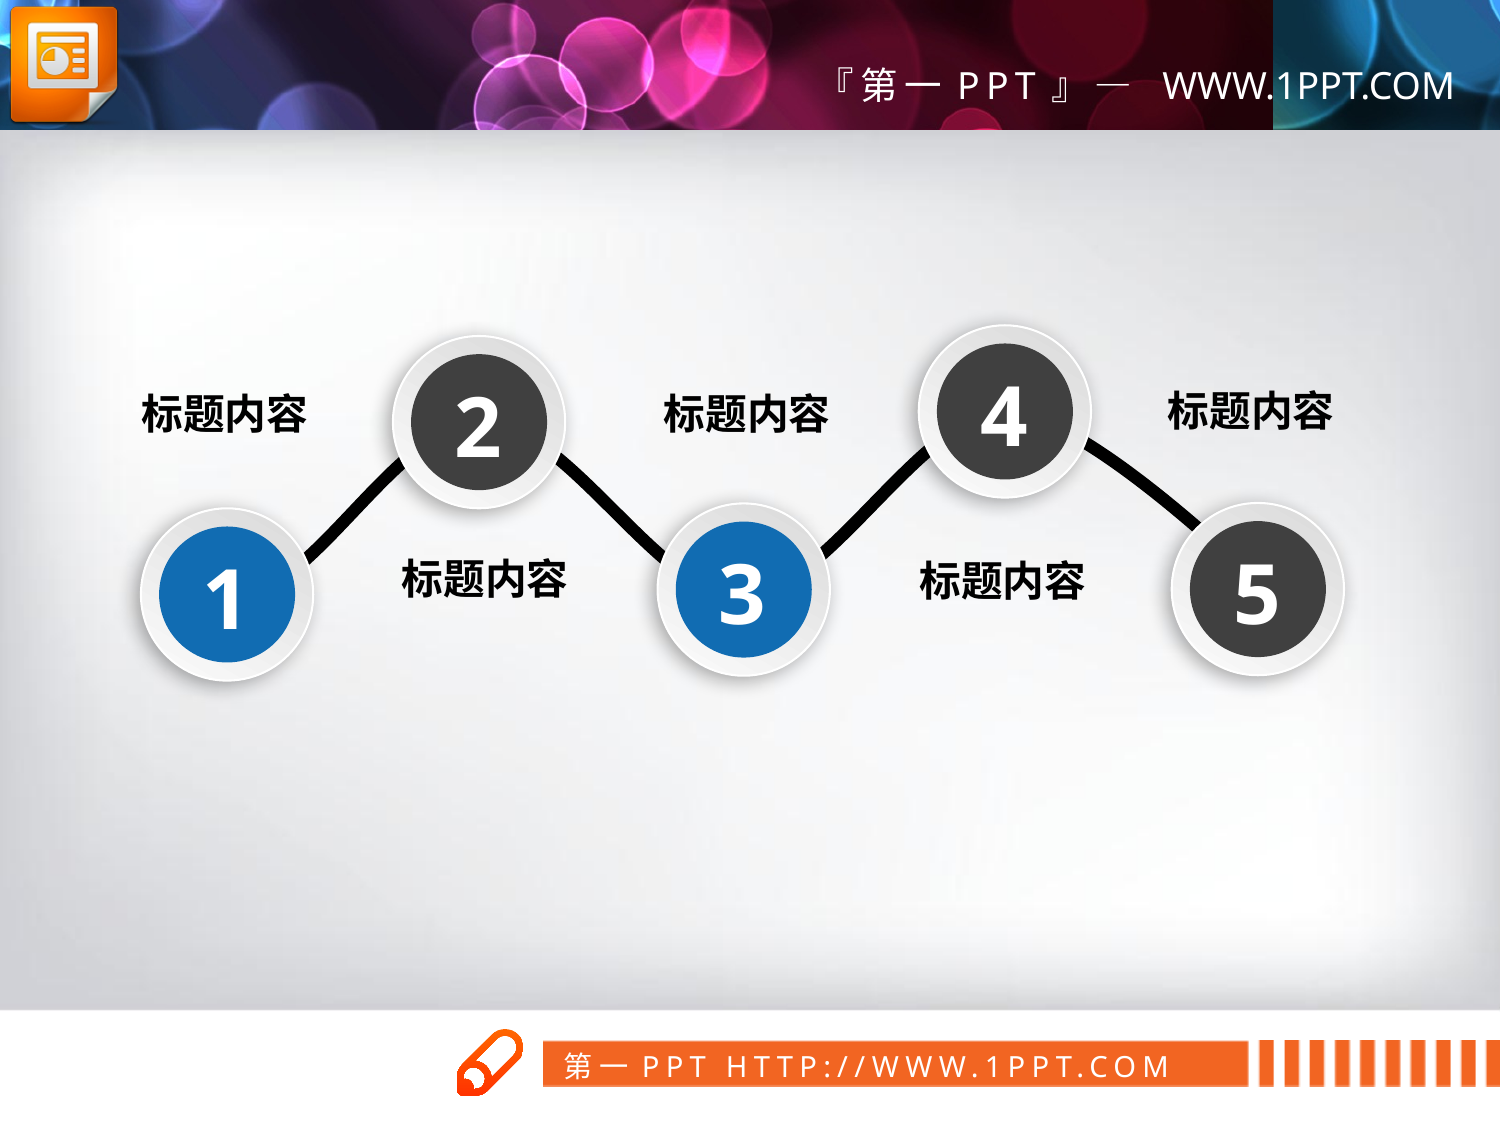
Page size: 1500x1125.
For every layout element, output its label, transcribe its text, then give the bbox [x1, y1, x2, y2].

text_box 标题内容 [337, 545, 632, 610]
picture [543, 1040, 1500, 1087]
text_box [918, 325, 1092, 498]
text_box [657, 503, 831, 676]
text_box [392, 335, 566, 509]
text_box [140, 508, 314, 681]
text_box [835, 450, 1169, 590]
text_box 标题内容 [856, 547, 1151, 612]
text_box [318, 469, 650, 596]
text_box 标题内容 [1104, 377, 1399, 443]
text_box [1171, 502, 1345, 676]
picture [0, 0, 1500, 1012]
text_box 标题内容 [78, 380, 372, 446]
text_box 标题内容 [600, 380, 894, 446]
